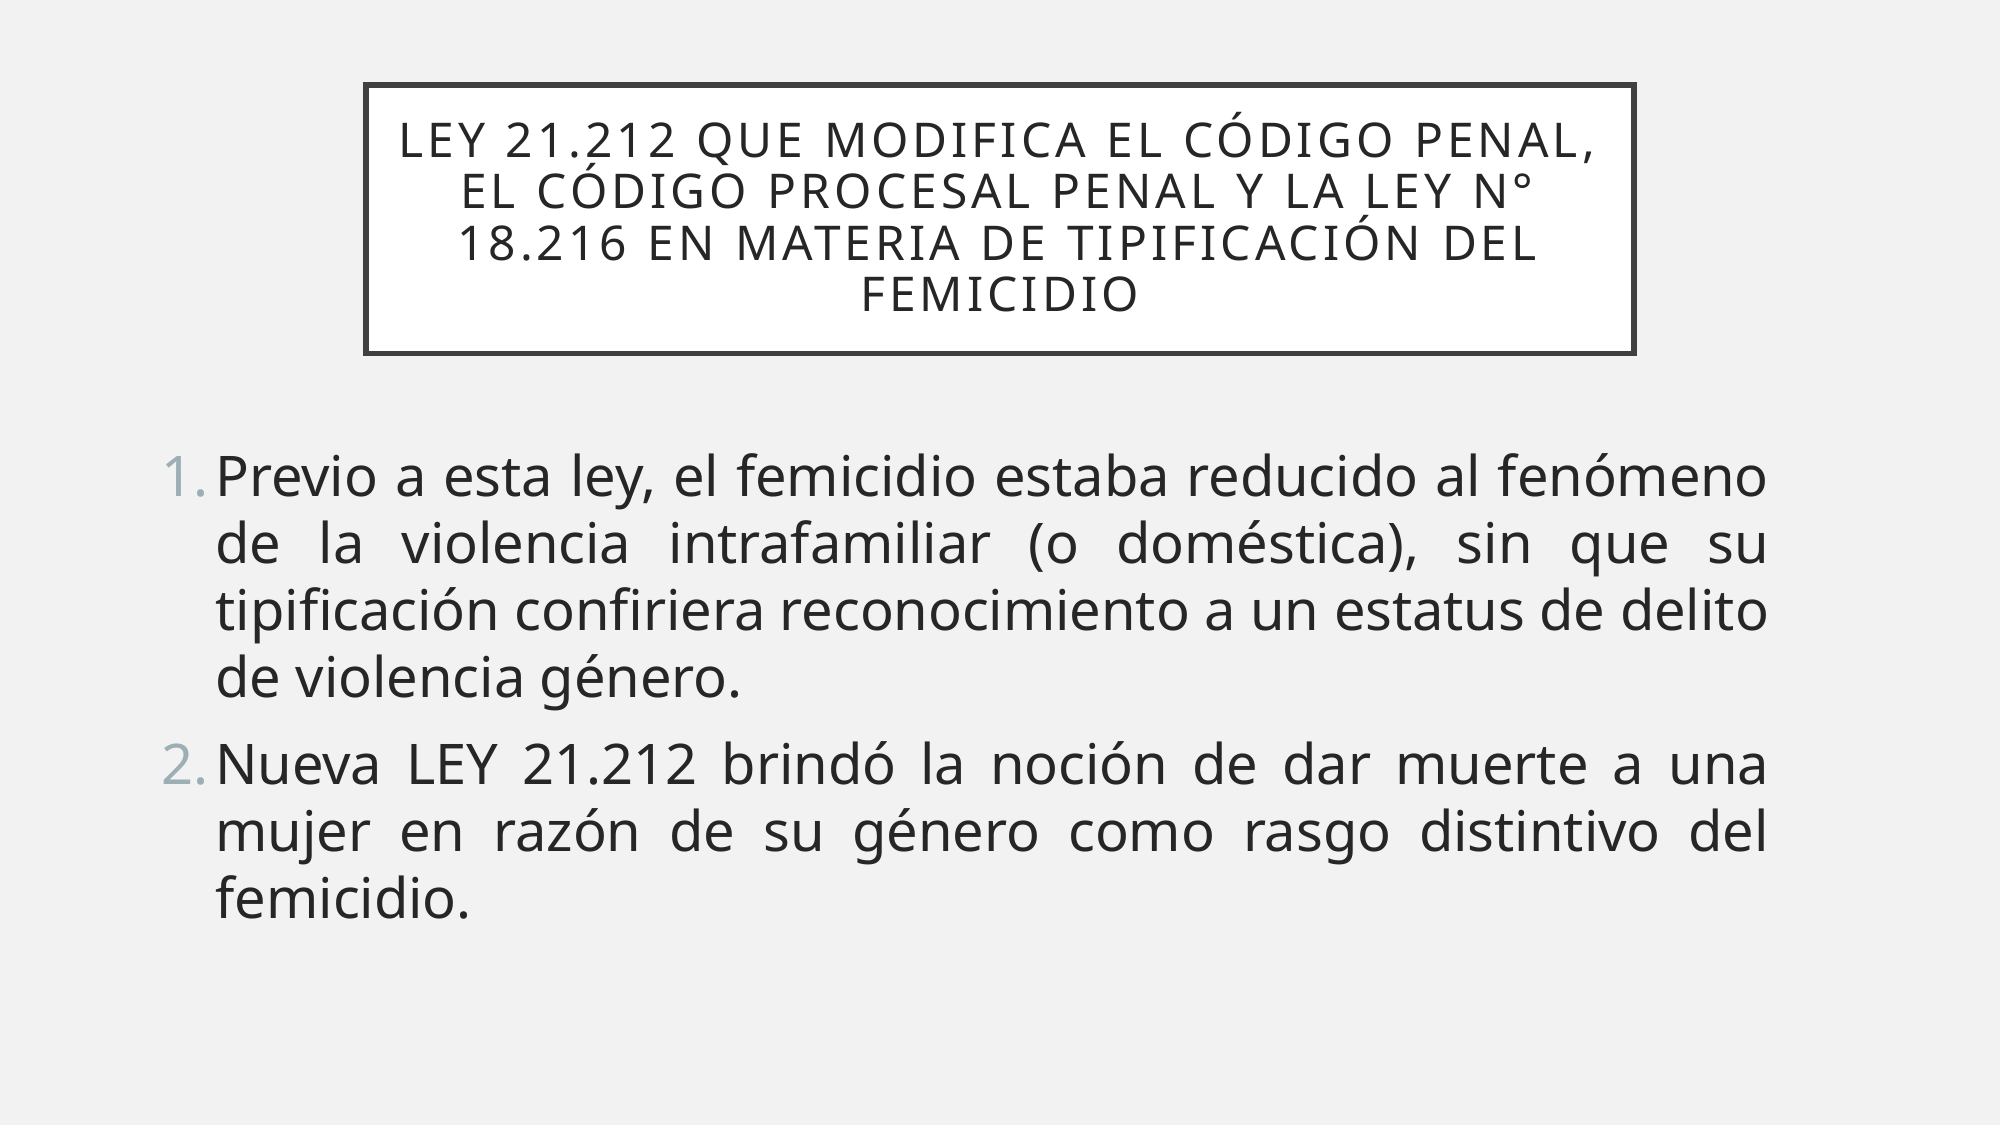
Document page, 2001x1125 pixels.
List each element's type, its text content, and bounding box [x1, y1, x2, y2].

list Previo a esta ley, el femicidio estaba reducido al fenómeno de la violencia intrafamiliar (o doméstica), sin que su tipificación confiriera reconocimiento a un estatus de delito de violencia género. Nueva LEY 21.212 brindó la noción de dar muerte a una mujer en razón de su género como rasgo distintivo del femicidio. [146, 432, 1785, 942]
title LEY 21.212 que MODIFICA EL CÓDIGO PENAL, EL CÓDIGO PROCESAL PENAL Y LA LEY N° 18.216 EN MATERIA DE TIPIFICACIÓN DEL FEMICIDIO [363, 82, 1637, 356]
